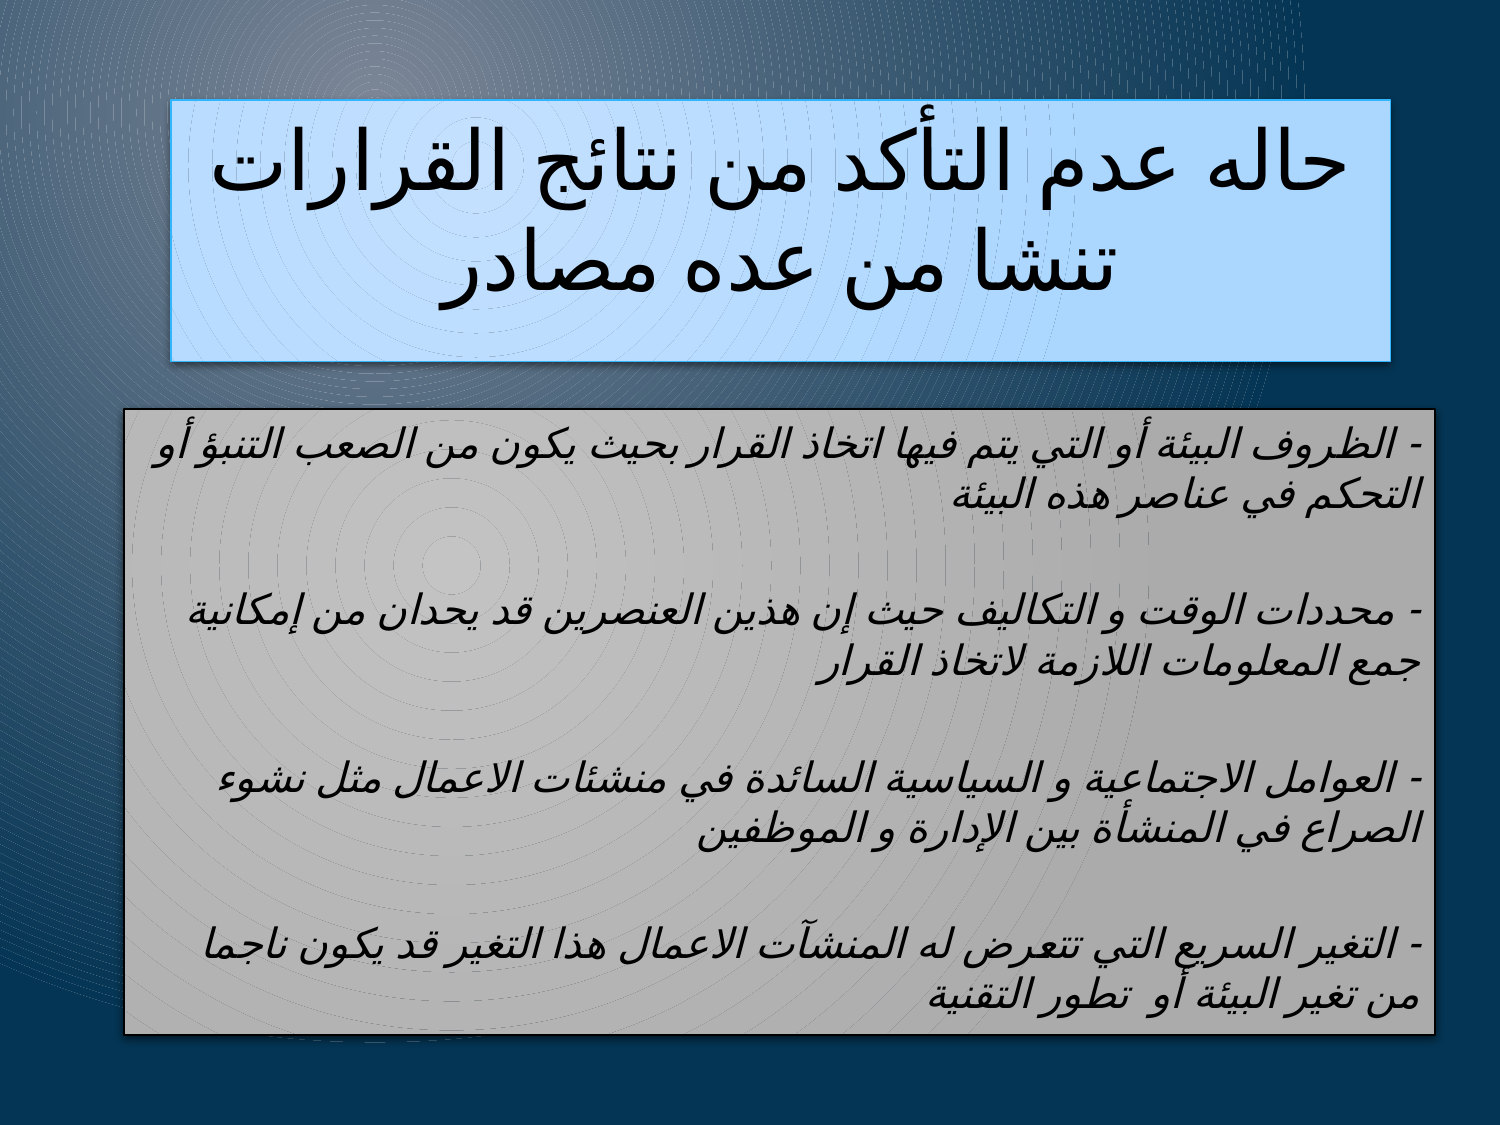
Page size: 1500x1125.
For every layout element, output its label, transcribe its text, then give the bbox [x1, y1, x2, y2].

list - الظروف البيئة أو التي يتم فيها اتخاذ القرار بحيث يكون من الصعب التنبؤ أو التحكم في عناصر هذه البيئة - محددات الوقت و التكاليف حيث إن هذين العنصرين قد يحدان من إمكانية جمع المعلومات اللازمة لاتخاذ القرار - العوامل الاجتماعية و السياسية السائدة في منشئات الاعمال مثل نشوء الصراع في المنشأة بين الإدارة و الموظفين - التغير السريع التي تتعرض له المنشآت الاعمال هذا التغير قد يكون ناجما من تغير البيئة أو تطور التقنية [123, 408, 1436, 1036]
title حاله عدم التأكد من نتائج القرارات تنشا من عده مصادر [170, 99, 1391, 362]
